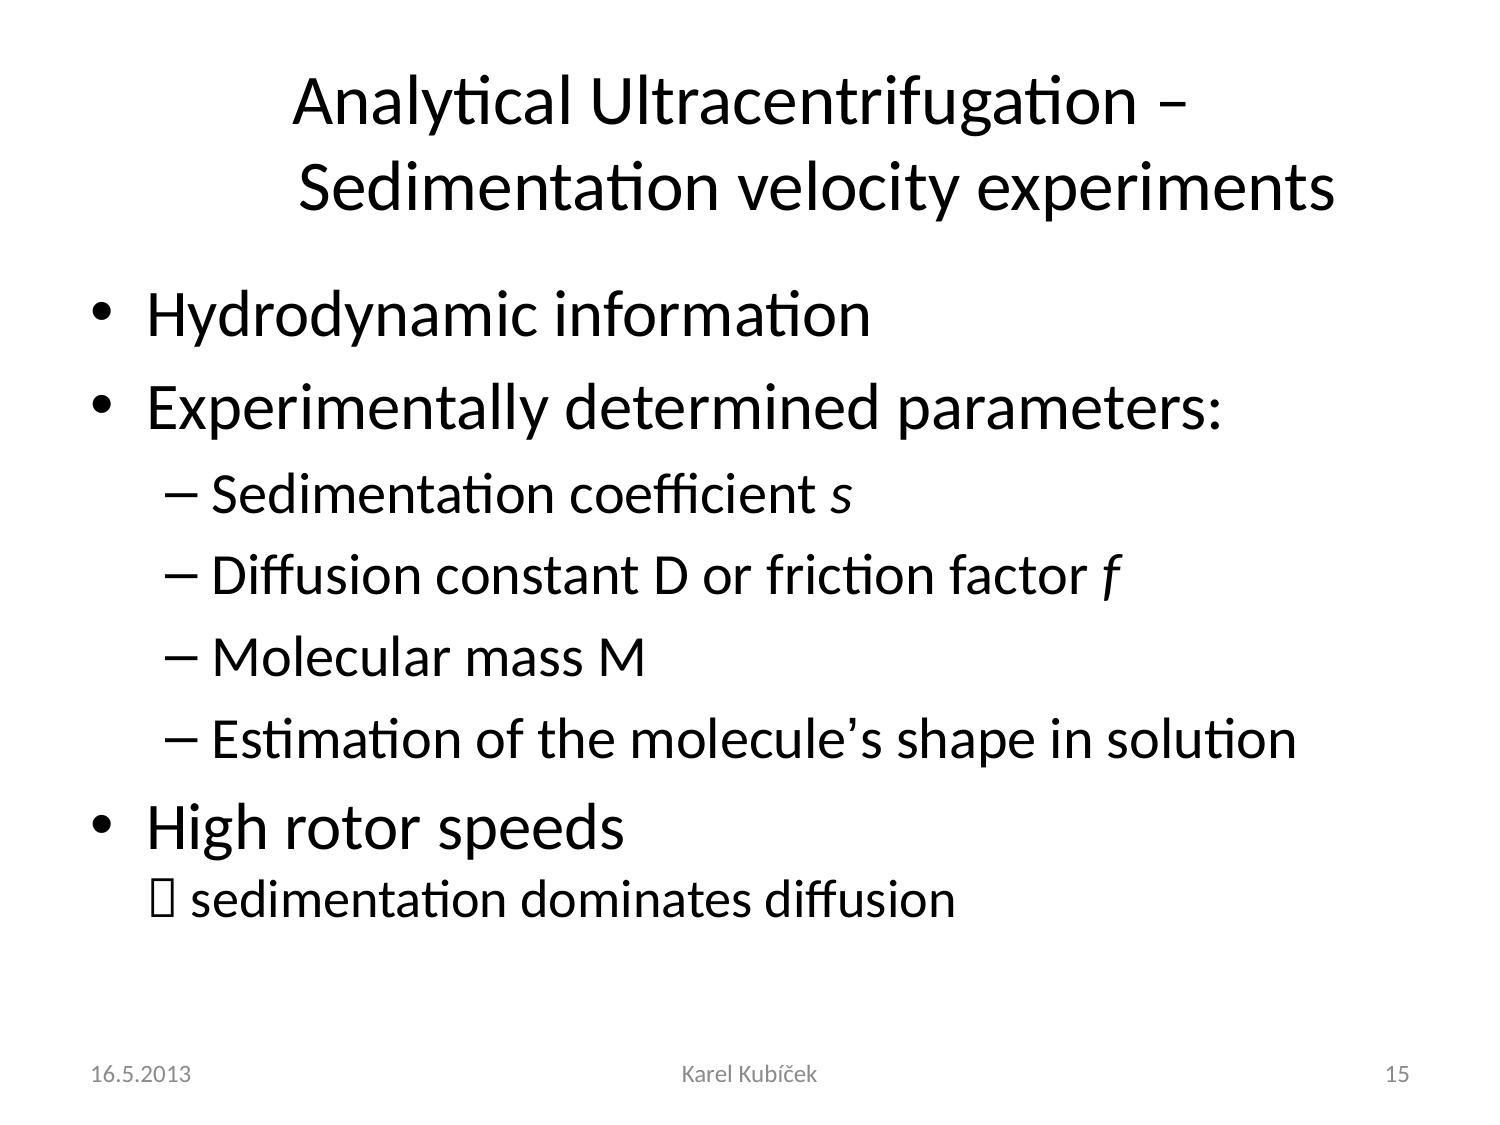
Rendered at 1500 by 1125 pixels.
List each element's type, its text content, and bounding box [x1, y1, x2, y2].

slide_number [75, 1042, 425, 1103]
title Analytical Ultracentrifugation – Sedimentation velocity experiments [75, 45, 1425, 233]
slide_number 15 [1074, 1042, 1425, 1103]
footer Karel Kubíček [512, 1042, 988, 1103]
list Hydrodynamic information Experimentally determined parameters: Sedimentation coefficient s Diffusion constant D or friction factor f Molecular mass M Estimation of the molecule’s shape in solution High rotor speeds  sedimentation dominates diffusion [75, 262, 1425, 1005]
